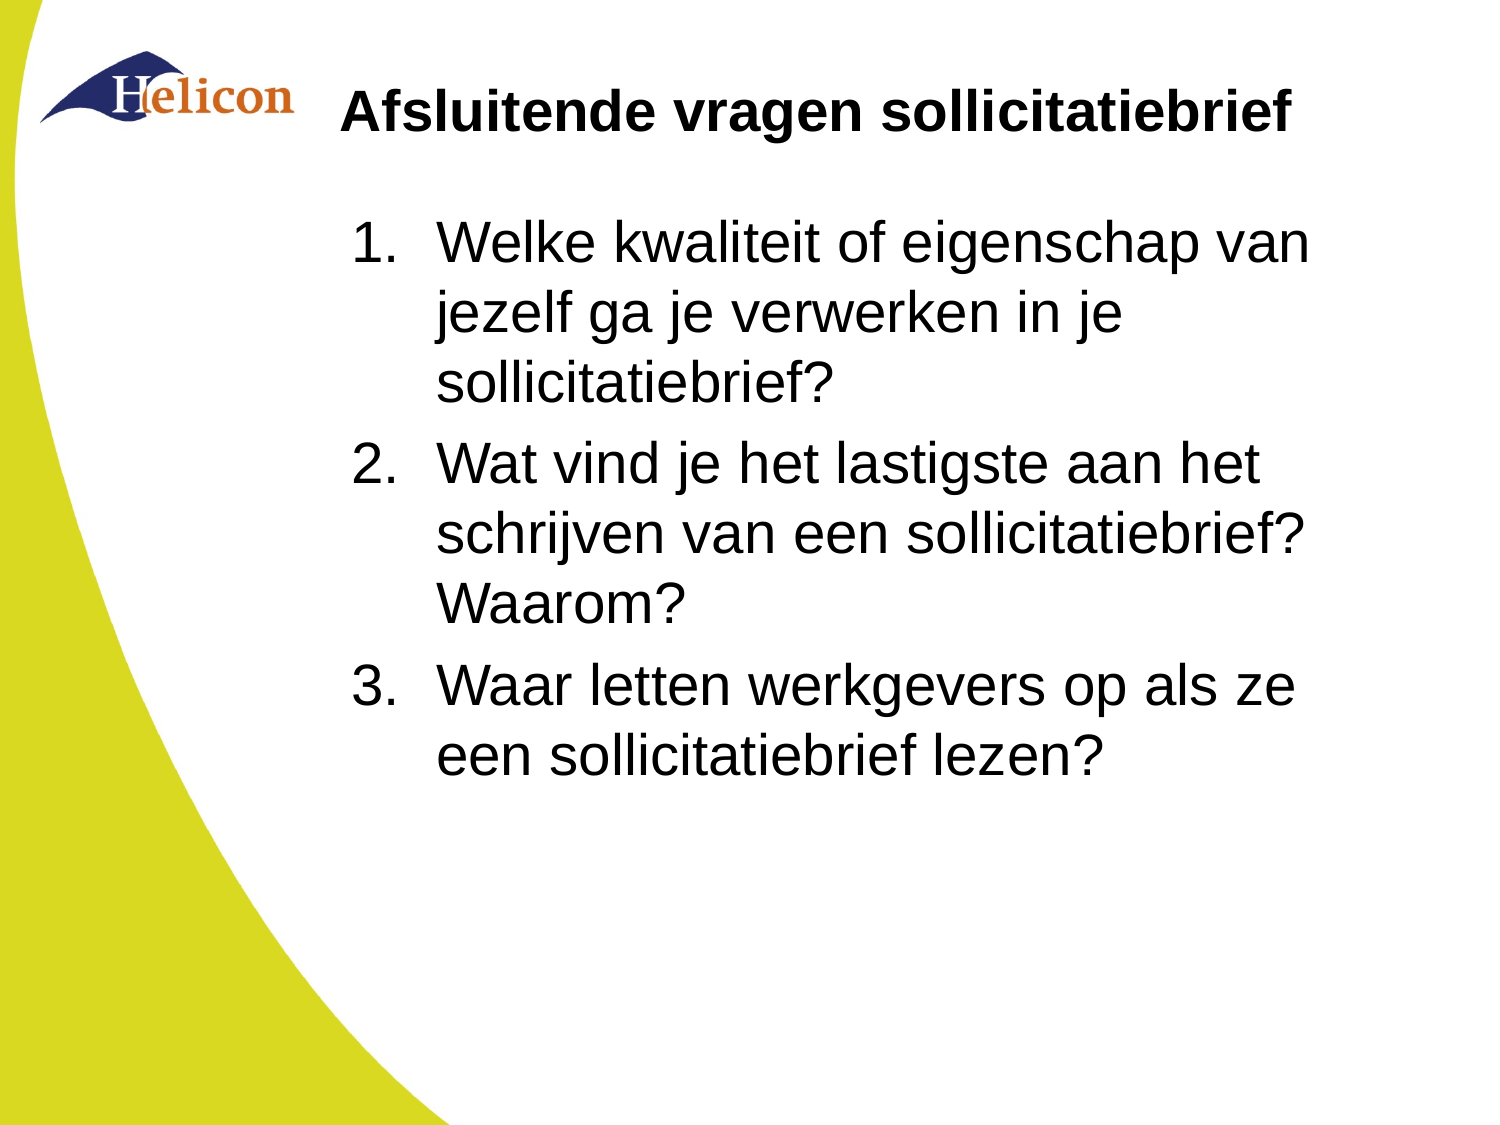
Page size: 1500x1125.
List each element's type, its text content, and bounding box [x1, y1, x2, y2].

list Welke kwaliteit of eigenschap van jezelf ga je verwerken in je sollicitatiebrief? Wat vind je het lastigste aan het schrijven van een sollicitatiebrief? Waarom? Waar letten werkgevers op als ze een sollicitatiebrief lezen? [336, 196, 1425, 1005]
title Afsluitende vragen sollicitatiebrief [324, 54, 1415, 161]
picture [0, 0, 1500, 1125]
